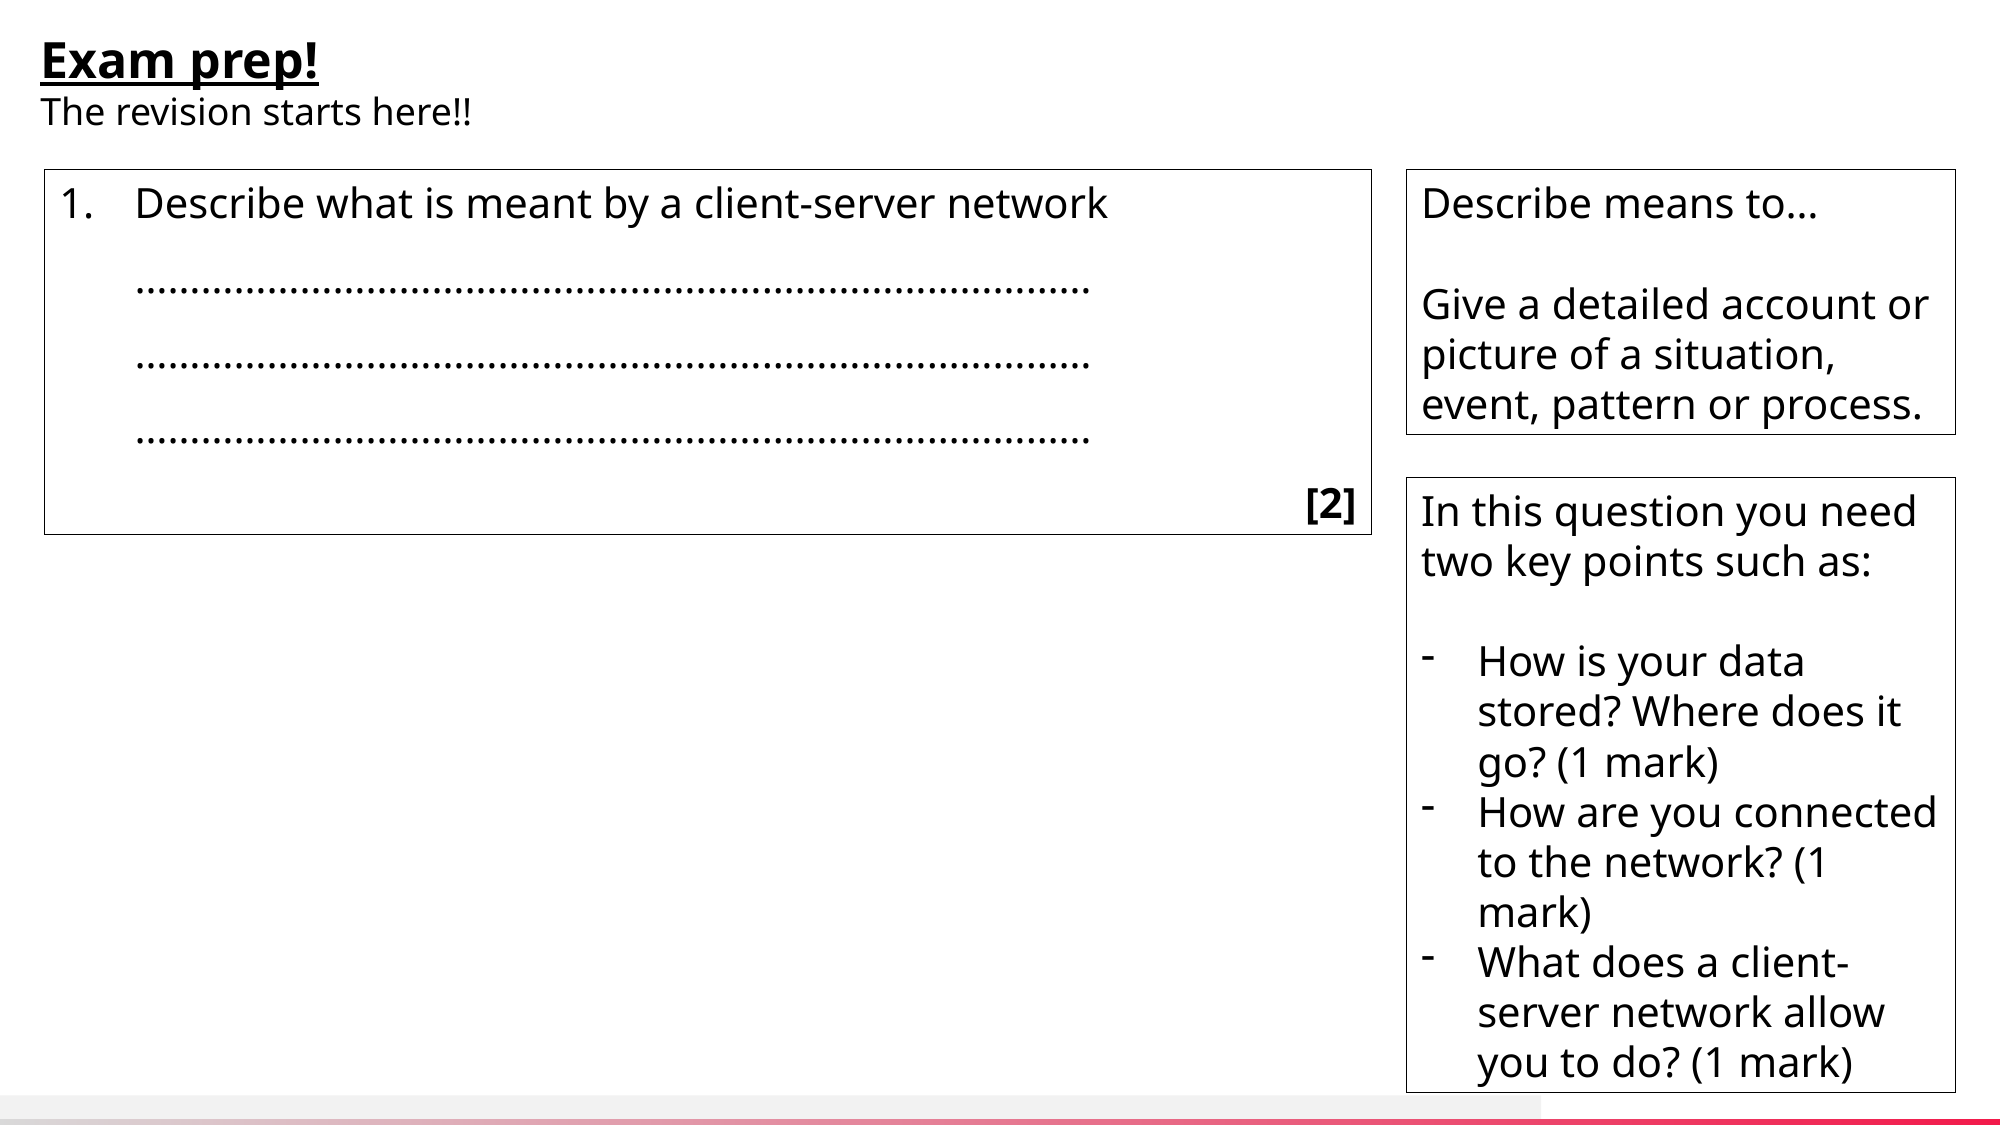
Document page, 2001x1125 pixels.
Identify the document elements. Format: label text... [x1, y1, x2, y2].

text_box Describe means to… Give a detailed account or picture of a situation, event, pattern or process. [1406, 169, 1956, 435]
text_box Describe what is meant by a client-server network …………………………………………………………………………… …………………………………………………………………………… …………………………………………………………………………… [2] [44, 169, 1372, 535]
text_box Exam prep! The revision starts here!! [25, 21, 1095, 141]
text_box In this question you need two key points such as: How is your data stored? Where does it go? (1 mark) How are you connected to the network? (1 mark) What does a client-server network allow you to do? (1 mark) [1406, 477, 1956, 1093]
